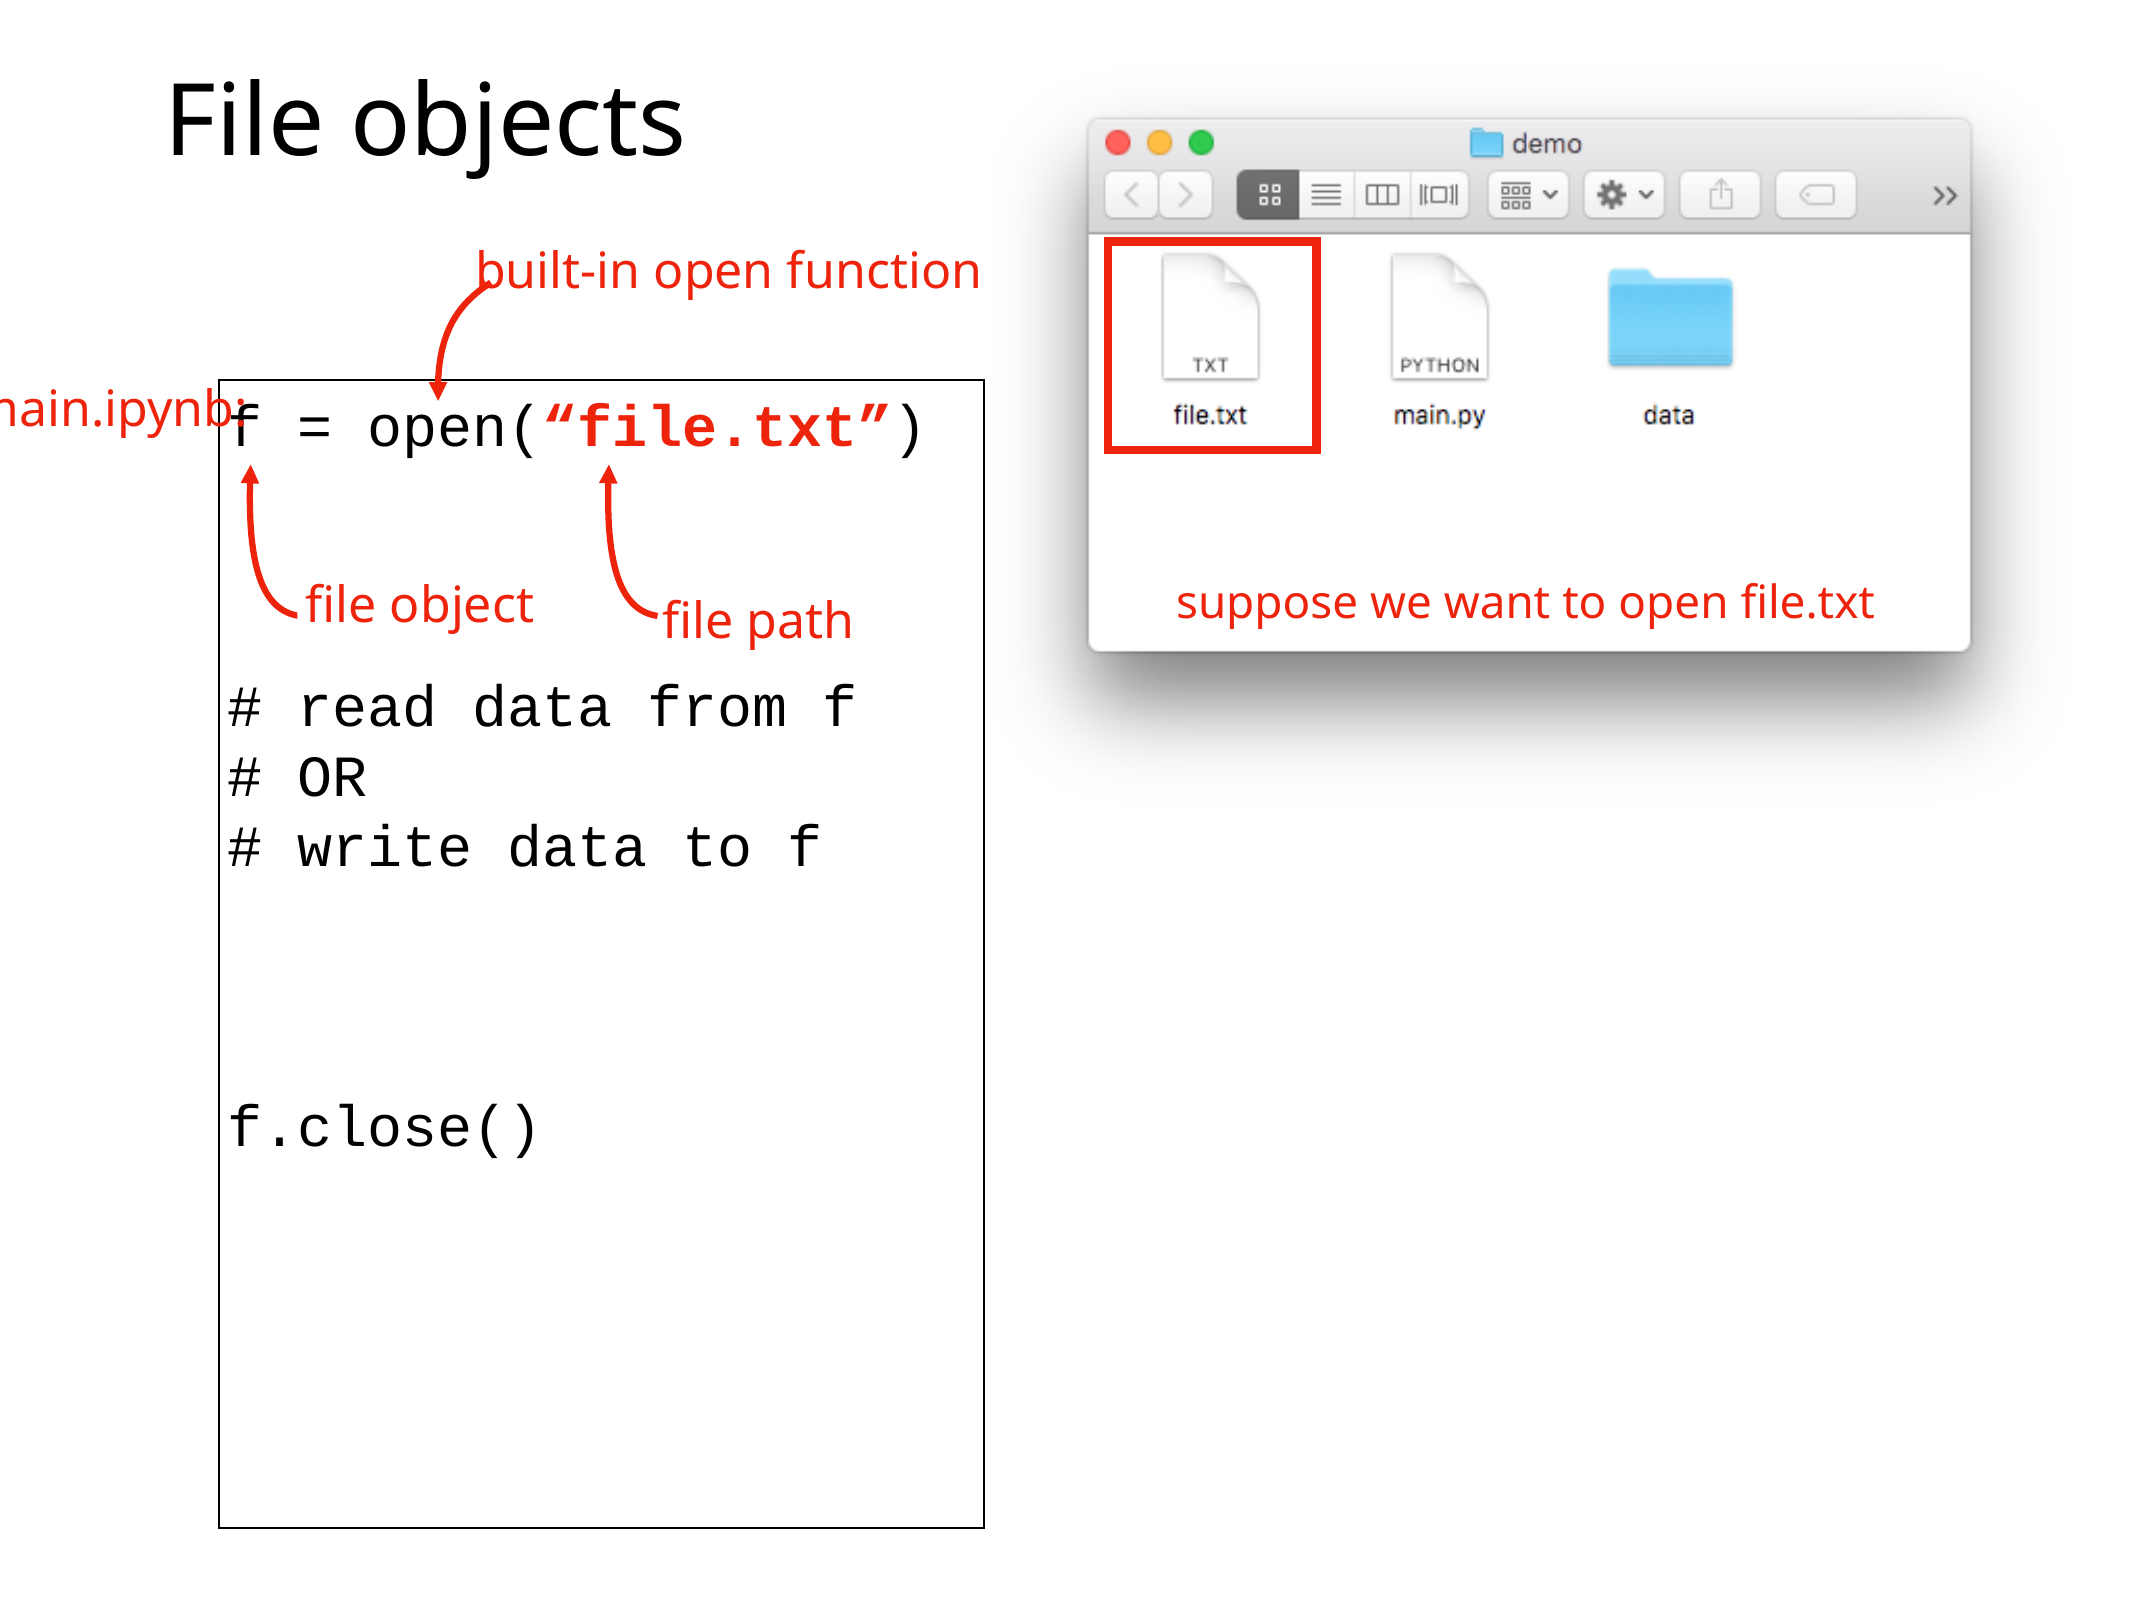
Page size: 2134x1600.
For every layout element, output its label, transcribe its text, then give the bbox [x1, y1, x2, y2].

text_box file path [654, 580, 863, 657]
text_box [431, 303, 480, 401]
text_box [602, 464, 654, 616]
text_box file object [297, 563, 543, 641]
picture [932, 10, 2119, 839]
text_box [243, 464, 297, 616]
list f = open(“file.txt”) # read data from f # OR # write data to f f.close() [218, 379, 985, 1529]
text_box built-in open function [466, 230, 932, 308]
text_box main.ipynb: [0, 367, 257, 445]
title File objects [155, 41, 932, 191]
